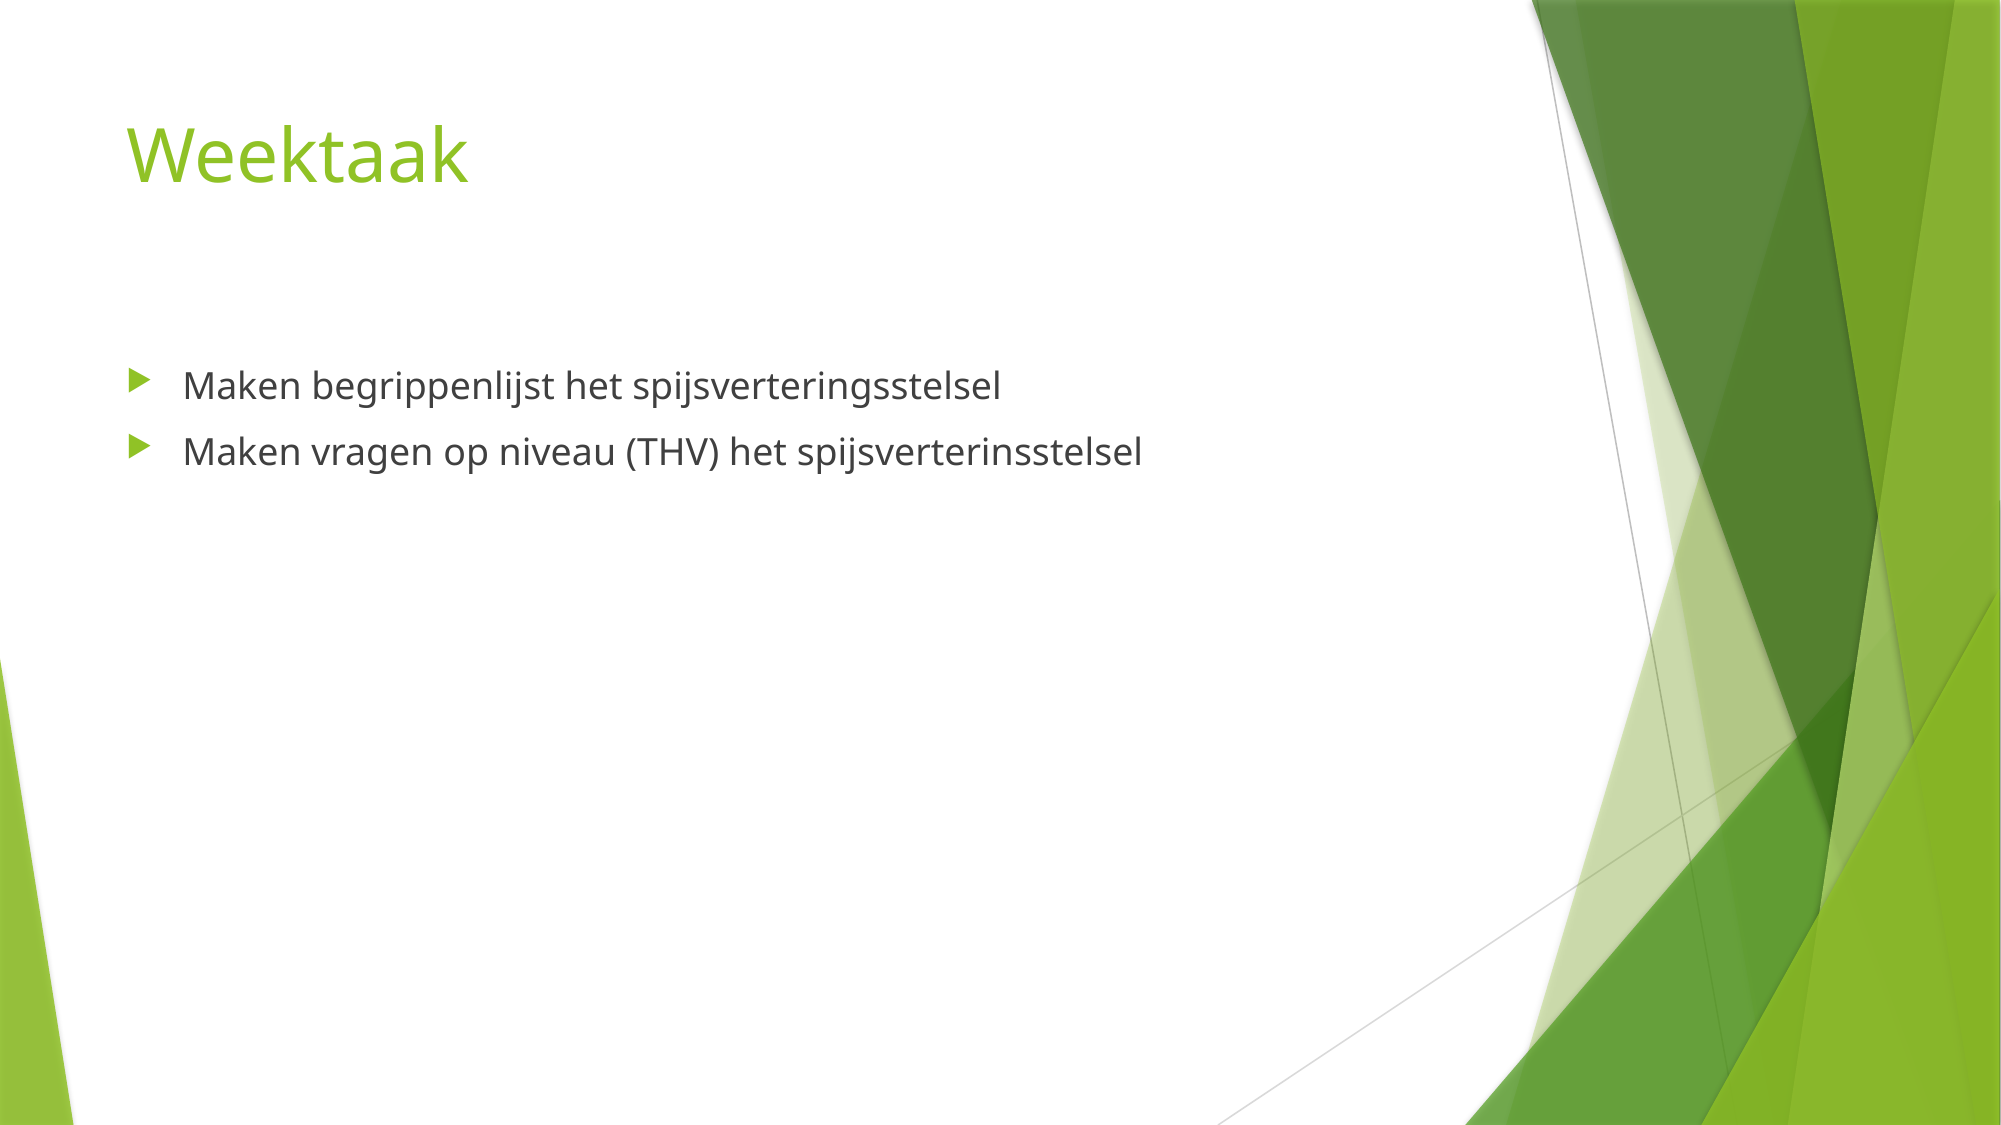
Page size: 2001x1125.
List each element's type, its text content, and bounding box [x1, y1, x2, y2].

list Maken begrippenlijst het spijsverteringsstelsel Maken vragen op niveau (THV) het spijsverterinsstelsel [111, 354, 1522, 992]
title Weektaak [111, 99, 1522, 317]
